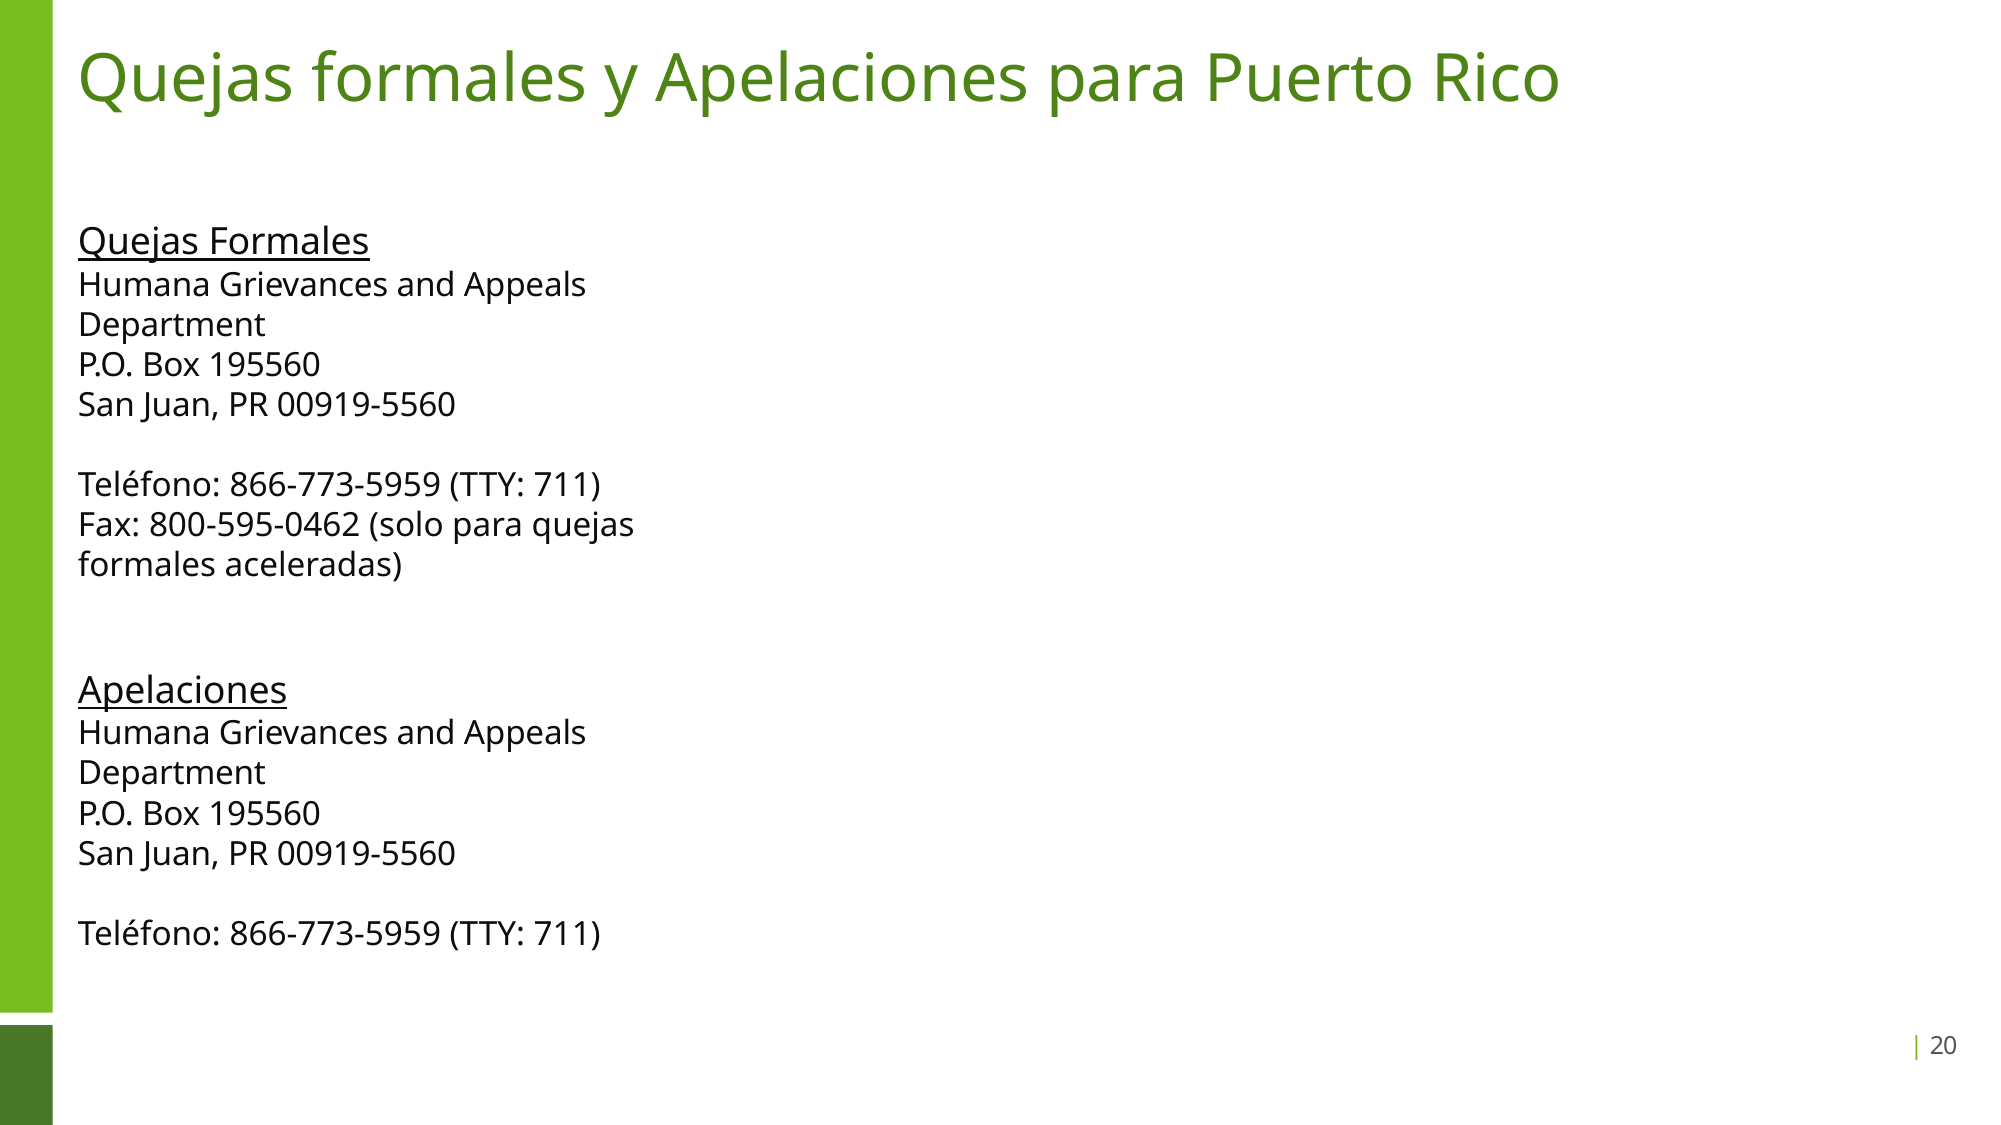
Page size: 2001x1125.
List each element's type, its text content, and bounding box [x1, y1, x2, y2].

title Quejas formales y Apelaciones para Puerto Rico [75, 33, 1895, 224]
slide_number | 20 [1894, 1037, 1988, 1125]
list Quejas Formales Humana Grievances and Appeals Department P.O. Box 195560 San Juan, PR 00919-5560 Teléfono: 866-773-5959 (TTY: 711) Fax: 800-595-0462 (solo para quejas formales aceleradas) Apelaciones Humana Grievances and Appeals Department P.O. Box 195560 San Juan, PR 00919-5560 Teléfono: 866-773-5959 (TTY: 711) [75, 215, 749, 953]
